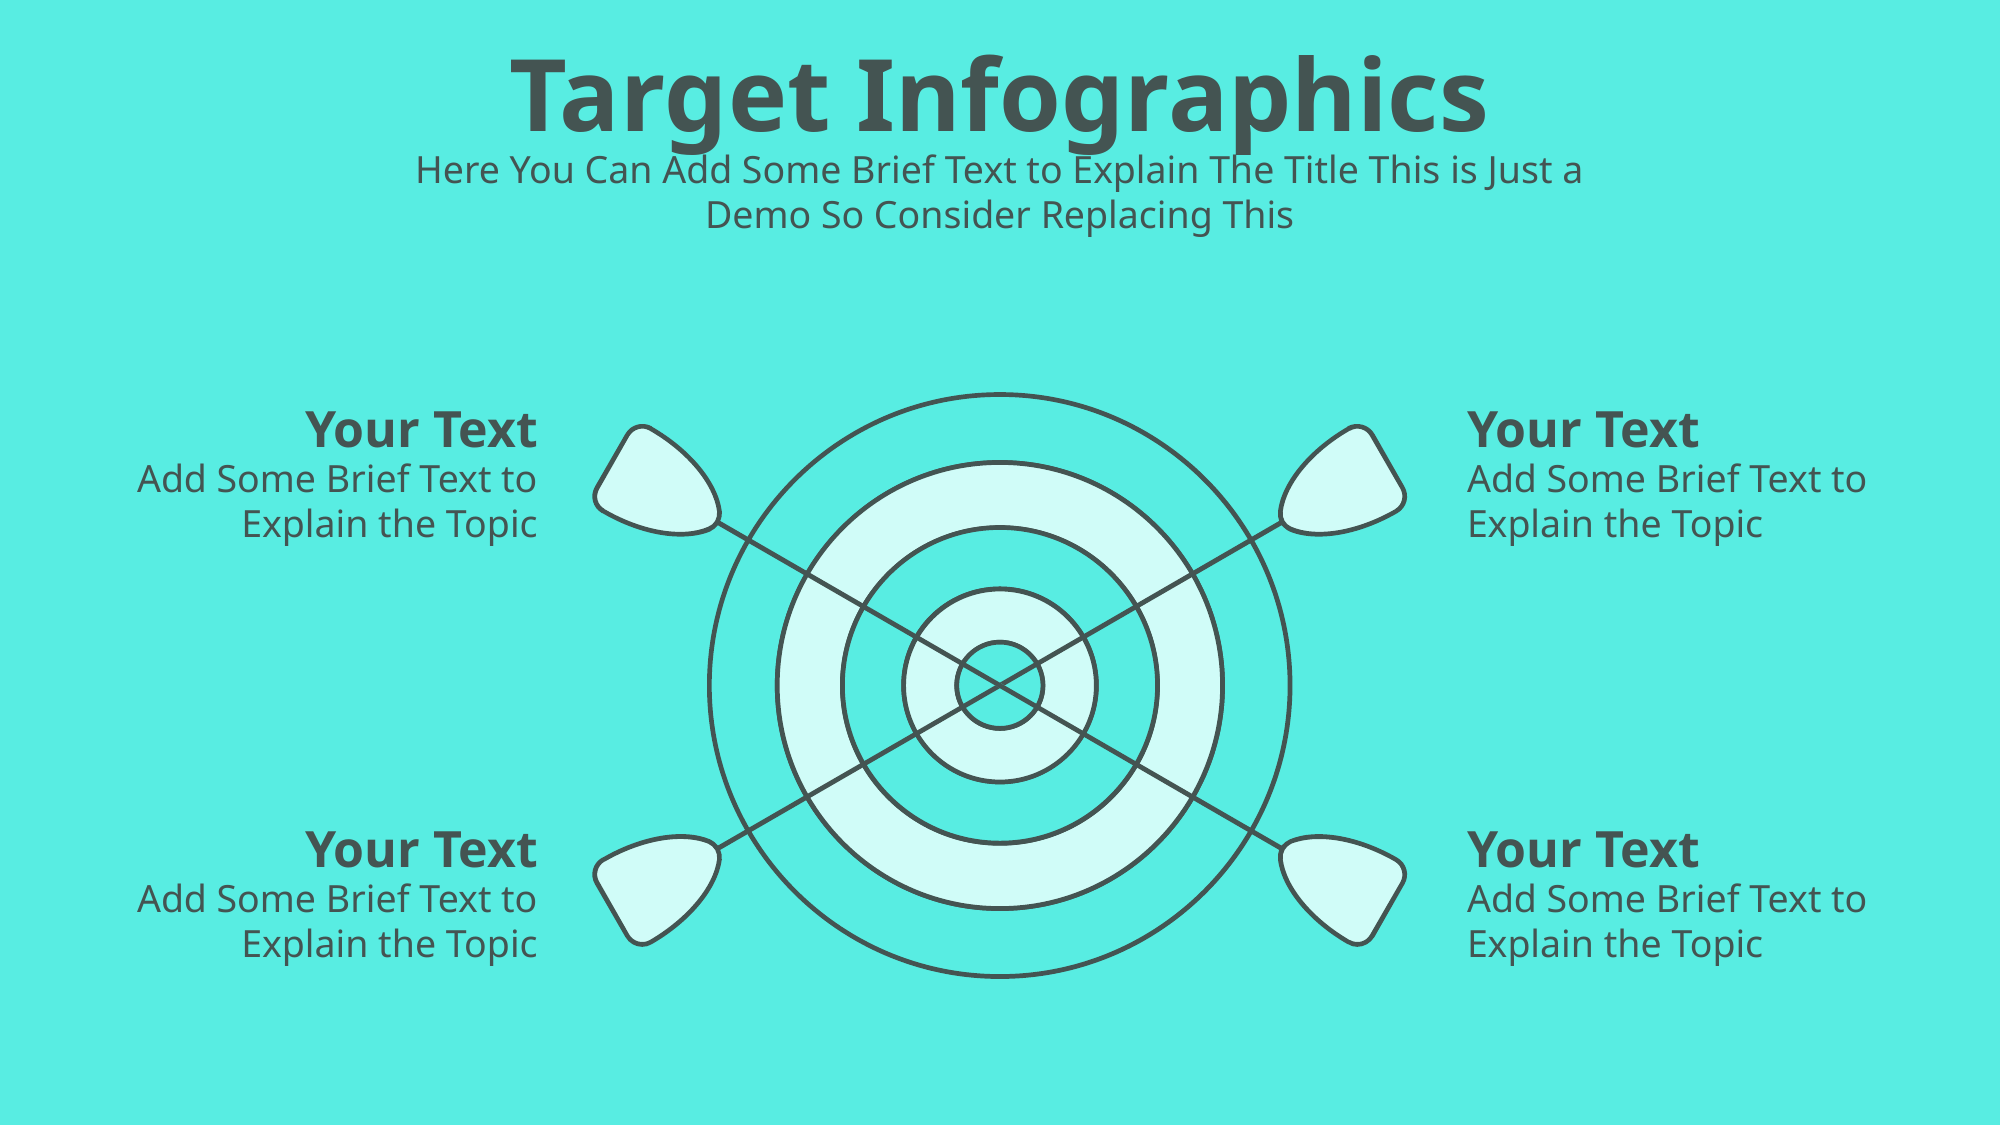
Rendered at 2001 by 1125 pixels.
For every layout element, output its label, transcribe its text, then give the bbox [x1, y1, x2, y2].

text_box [999, 421, 1410, 686]
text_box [1000, 686, 1410, 947]
text_box Your Text [1452, 809, 1938, 867]
text_box Target Infographics [416, 23, 1584, 138]
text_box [589, 685, 1000, 947]
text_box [706, 947, 1293, 979]
text_box Add Some Brief Text to Explain the Topic [1452, 867, 1938, 972]
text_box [589, 421, 999, 685]
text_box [706, 392, 1293, 421]
text_box Your Text [1452, 389, 1938, 447]
text_box Your Text [66, 389, 553, 447]
text_box Add Some Brief Text to Explain the Topic [66, 447, 553, 553]
text_box Here You Can Add Some Brief Text to Explain The Title This is Just a Demo So Consider Replacing This [345, 138, 1655, 244]
text_box Add Some Brief Text to Explain the Topic [1452, 447, 1938, 553]
text_box Add Some Brief Text to Explain the Topic [66, 867, 553, 972]
text_box Your Text [66, 809, 553, 867]
